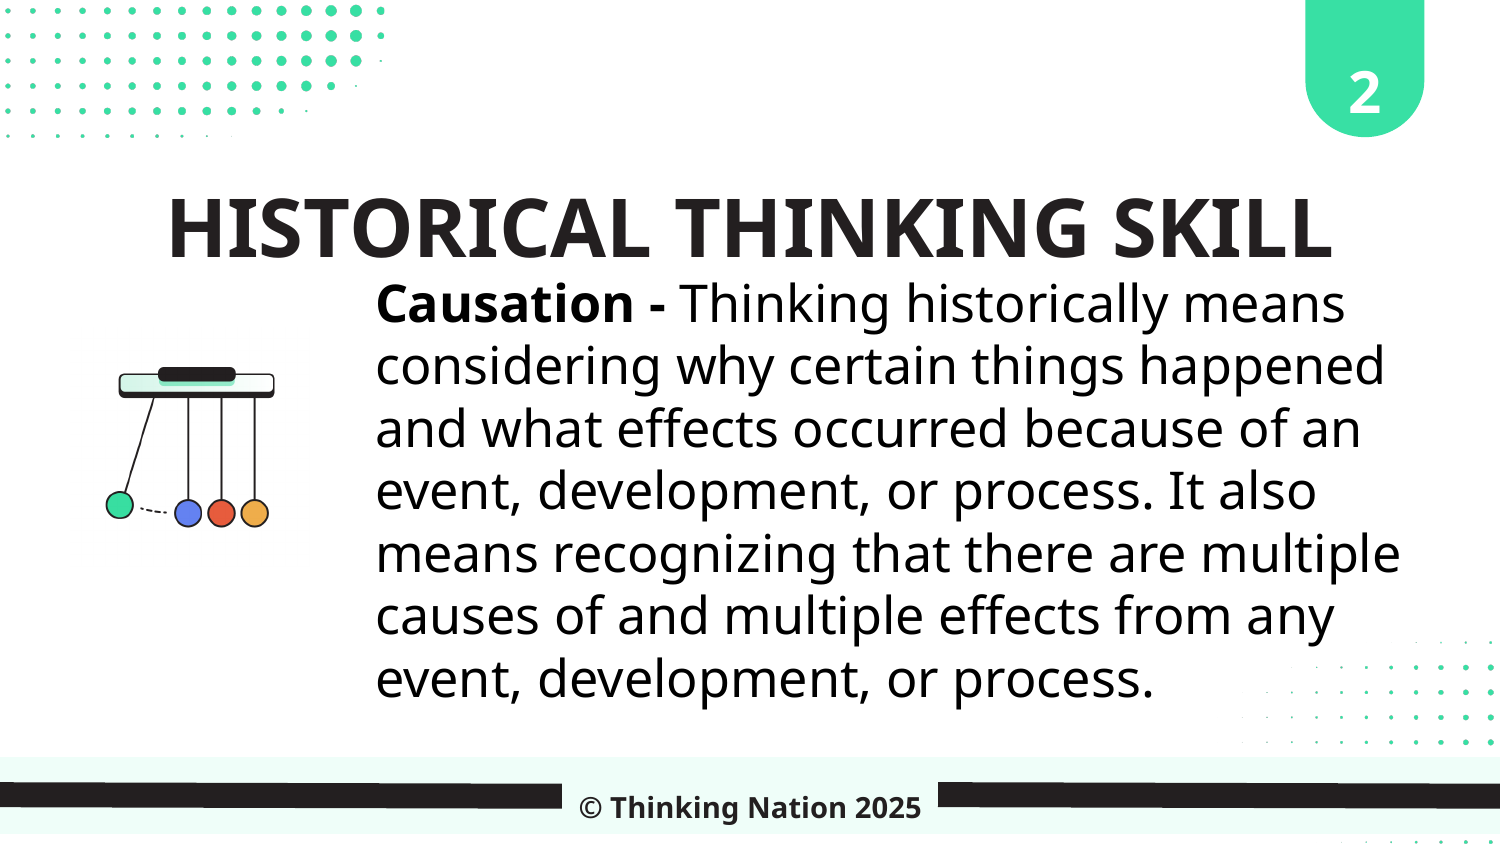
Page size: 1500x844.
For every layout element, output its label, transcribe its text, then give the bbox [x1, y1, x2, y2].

text_box [0, 0, 385, 138]
text_box HISTORICAL THINKING SKILL [59, 137, 1441, 274]
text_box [0, 756, 1500, 835]
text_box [1300, 0, 1430, 138]
text_box [1217, 640, 1500, 755]
text_box Causation - Thinking historically means considering why certain things happened and what effects occurred because of an event, development, or process. It also means recognizing that there are multiple causes of and multiple effects from any event, development, or process. [375, 274, 1421, 708]
picture [70, 327, 310, 567]
